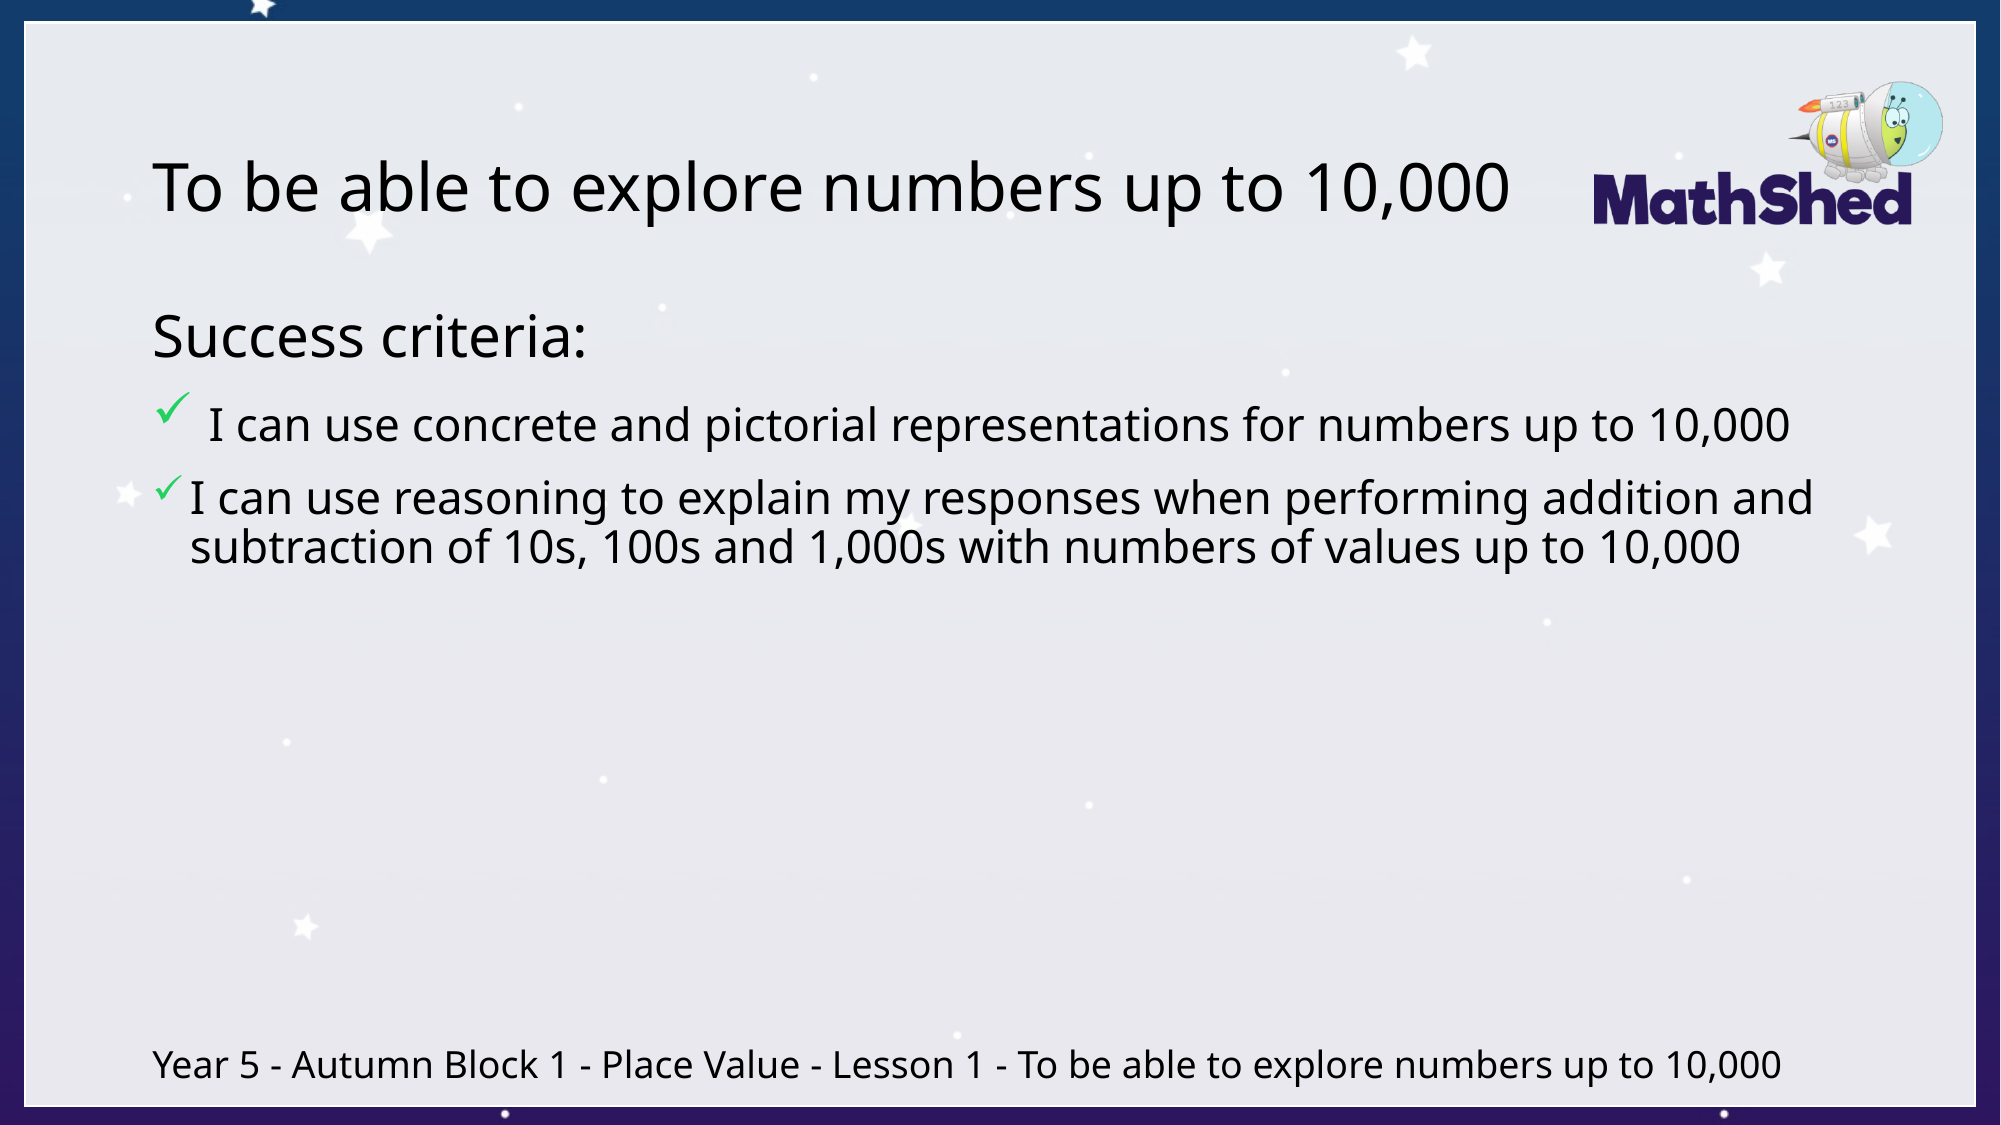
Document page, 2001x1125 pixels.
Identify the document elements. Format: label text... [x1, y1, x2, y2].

list Success criteria: I can use concrete and pictorial representations for numbers up to 10,000 I can use reasoning to explain my responses when performing addition and subtraction of 10s, 100s and 1,000s with numbers of values up to 10,000 [137, 299, 1863, 1014]
title To be able to explore numbers up to 10,000 [137, 81, 1578, 299]
footer Year 5 - Autumn Block 1 - Place Value - Lesson 1 - To be able to explore numbers up to 10,000 [137, 1033, 1914, 1093]
picture [0, 0, 2001, 1125]
